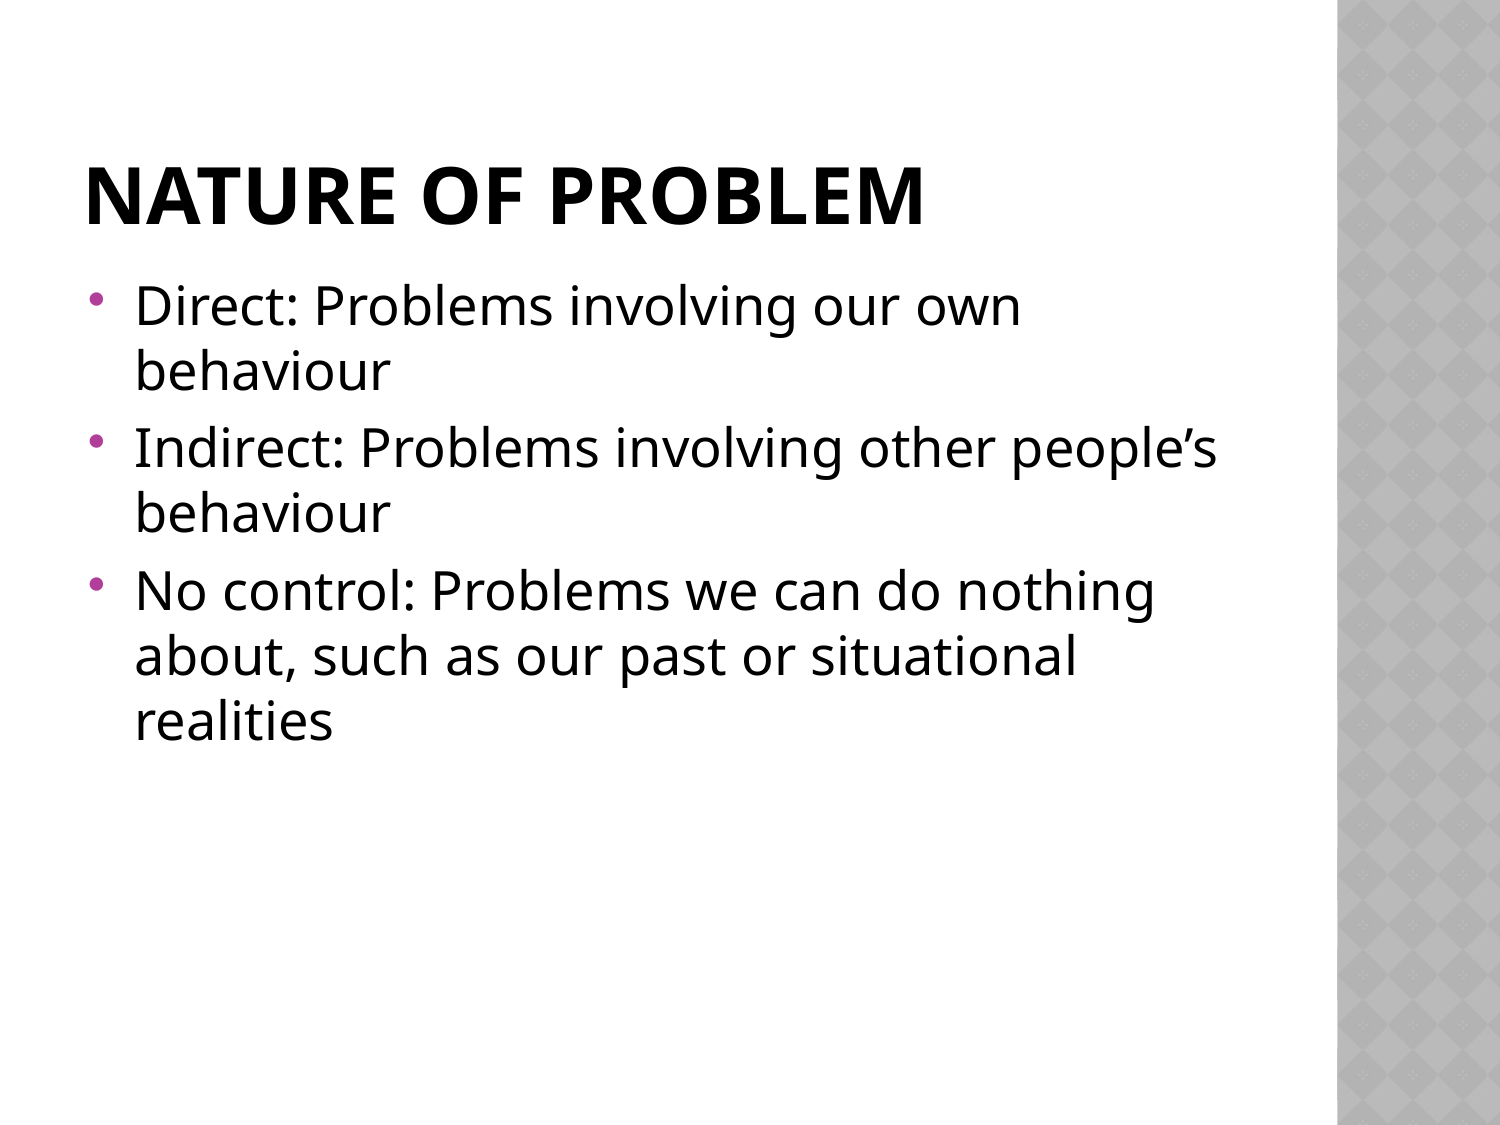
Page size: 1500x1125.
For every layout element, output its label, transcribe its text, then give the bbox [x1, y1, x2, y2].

title Nature of problem [75, 52, 1263, 240]
list Direct: Problems involving our own behaviour Indirect: Problems involving other people’s behaviour No control: Problems we can do nothing about, such as our past or situational realities [75, 264, 1263, 1059]
